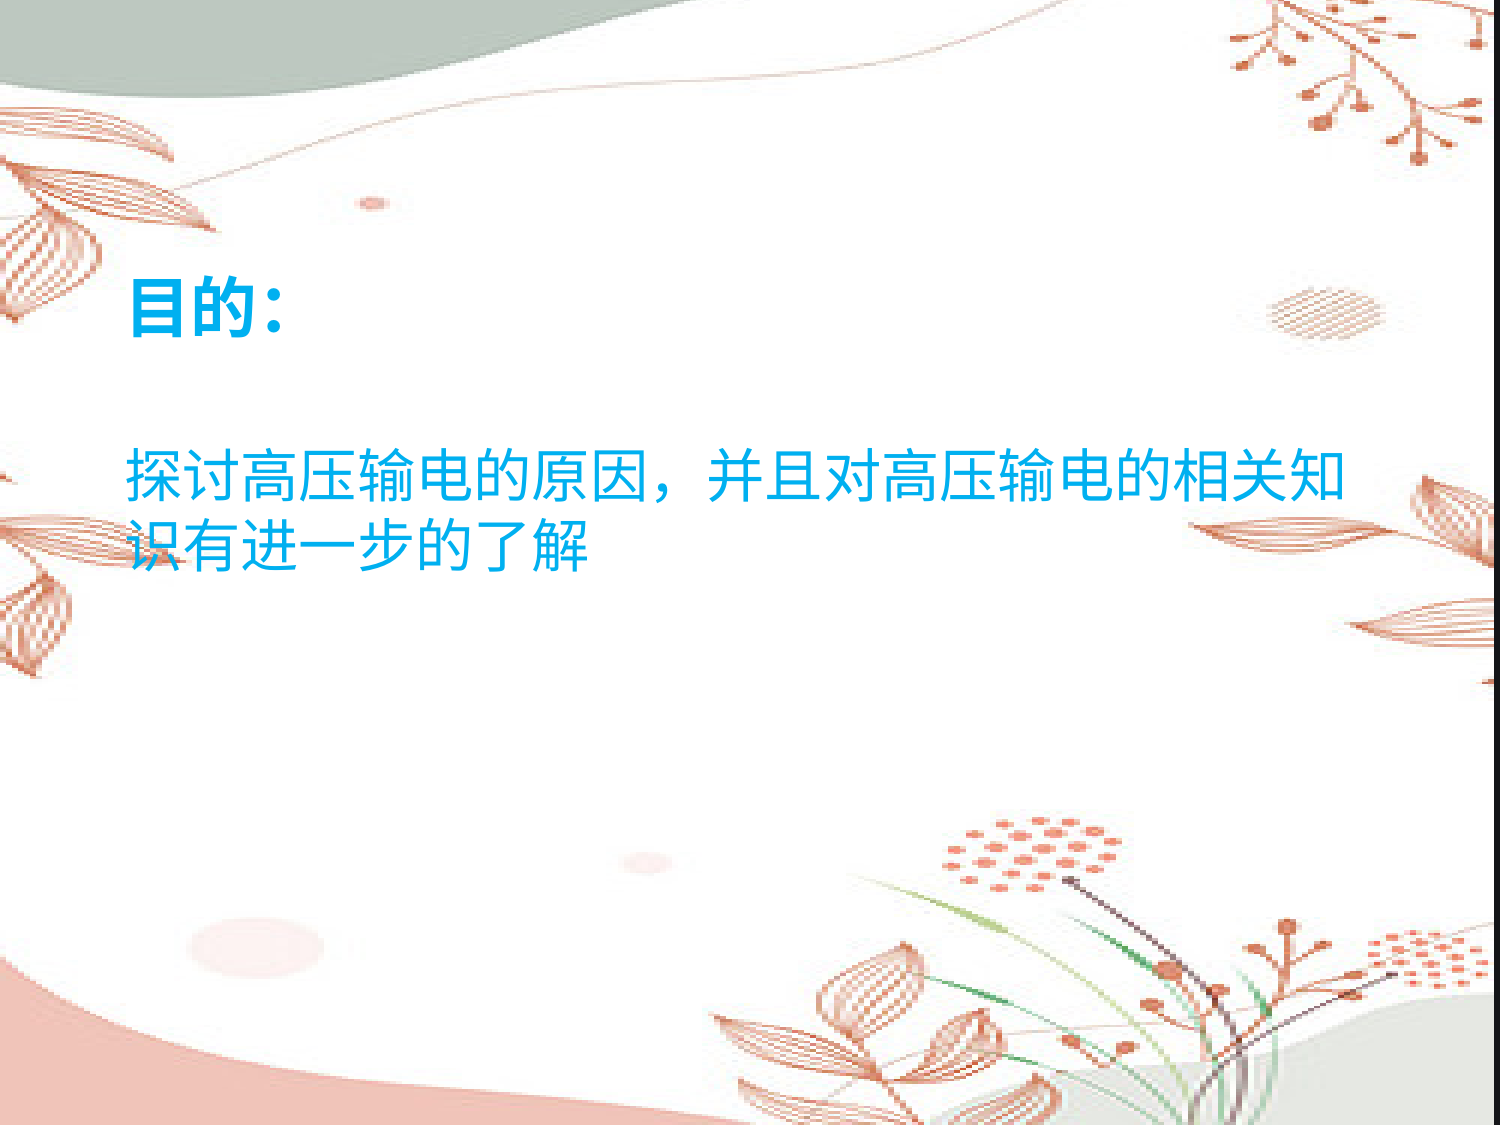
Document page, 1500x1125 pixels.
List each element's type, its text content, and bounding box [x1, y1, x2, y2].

picture [0, 0, 1500, 1125]
subtitle 目的： 探讨高压输电的原因，并且对高压输电的相关知识有进一步的了解 [109, 92, 1392, 1028]
